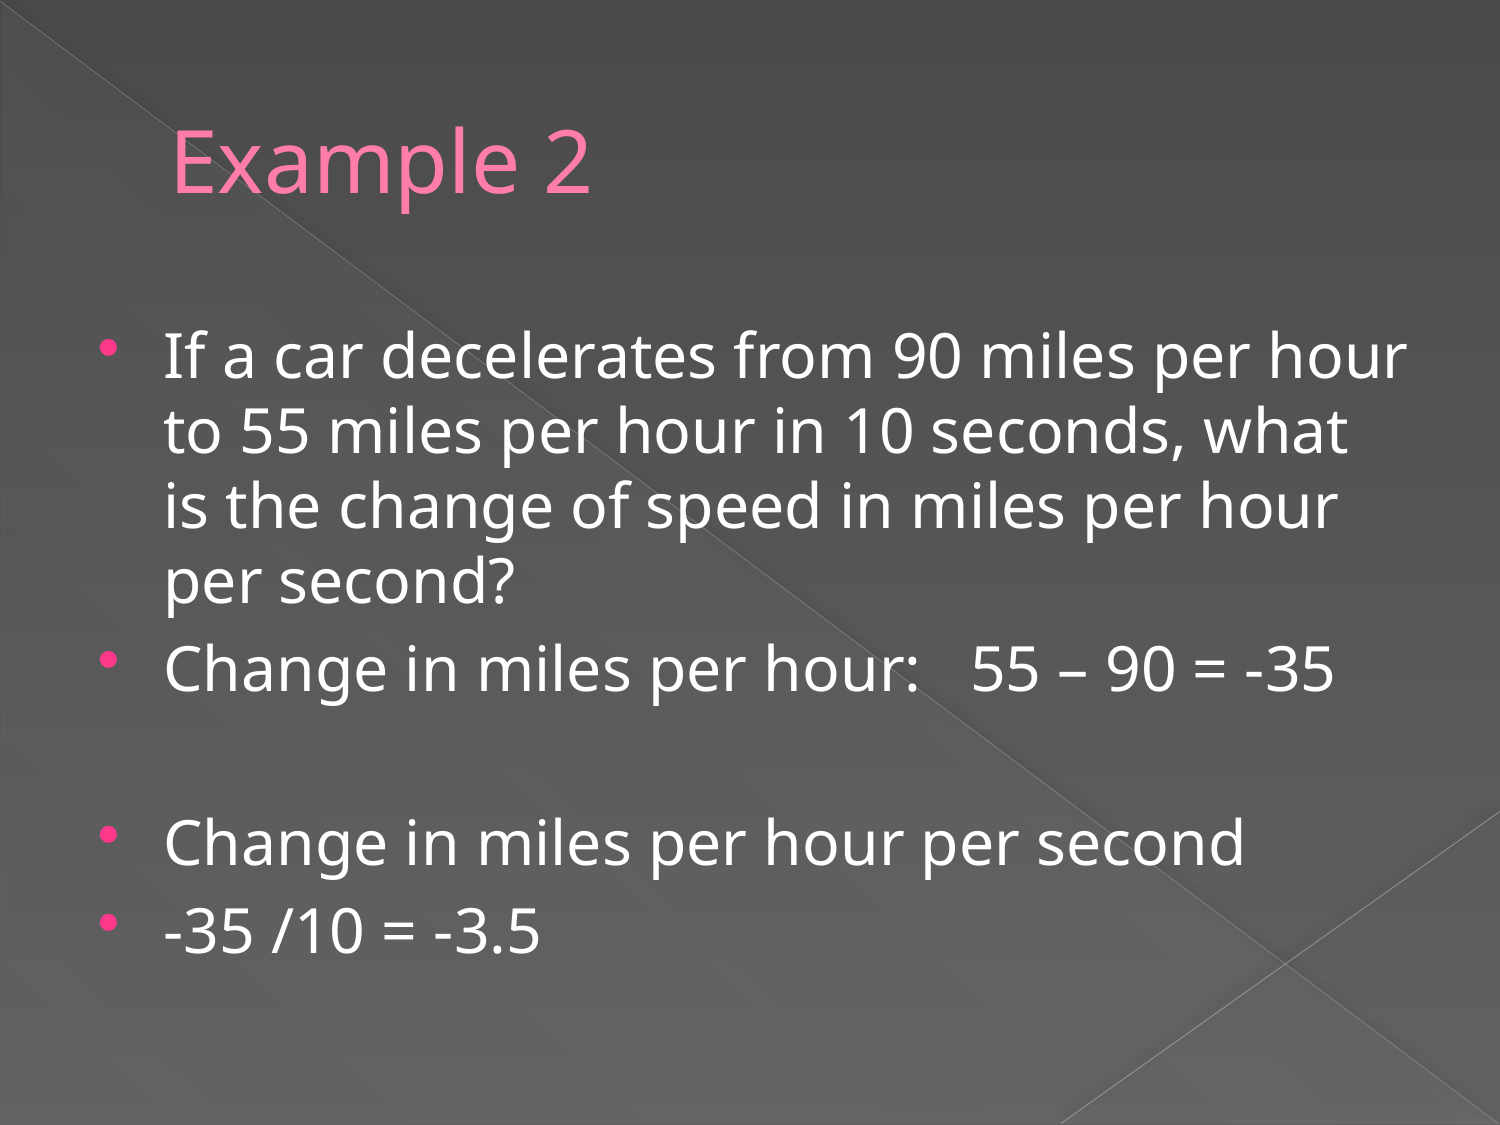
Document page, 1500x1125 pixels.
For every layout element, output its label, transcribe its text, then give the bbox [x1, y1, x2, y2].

list If a car decelerates from 90 miles per hour to 55 miles per hour in 10 seconds, what is the change of speed in miles per hour per second? Change in miles per hour: 55 – 90 = -35 Change in miles per hour per second -35 /10 = -3.5 [75, 308, 1425, 1059]
title Example 2 [75, 43, 1425, 274]
